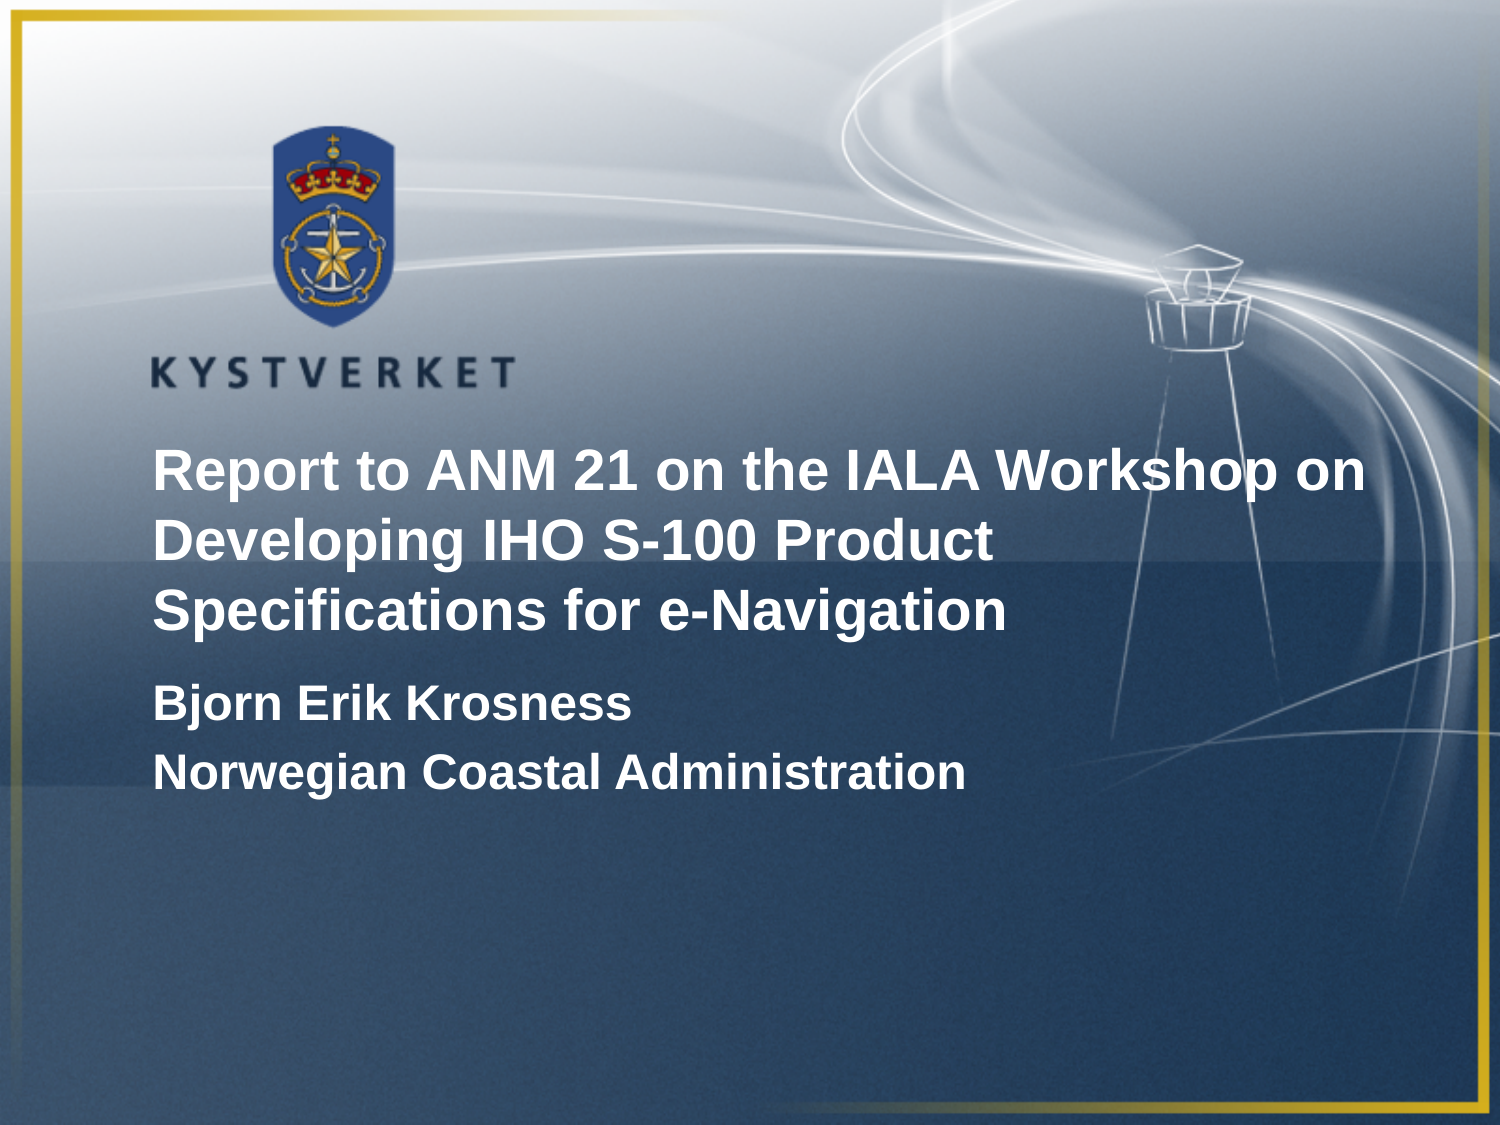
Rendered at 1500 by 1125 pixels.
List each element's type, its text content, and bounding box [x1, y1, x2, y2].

subtitle Bjorn Erik Krosness Norwegian Coastal Administration [137, 662, 1413, 951]
picture [0, 0, 1500, 1125]
title Report to ANM 21 on the IALA Workshop on Developing IHO S-100 product specifications for e-Navigation [137, 462, 1413, 651]
